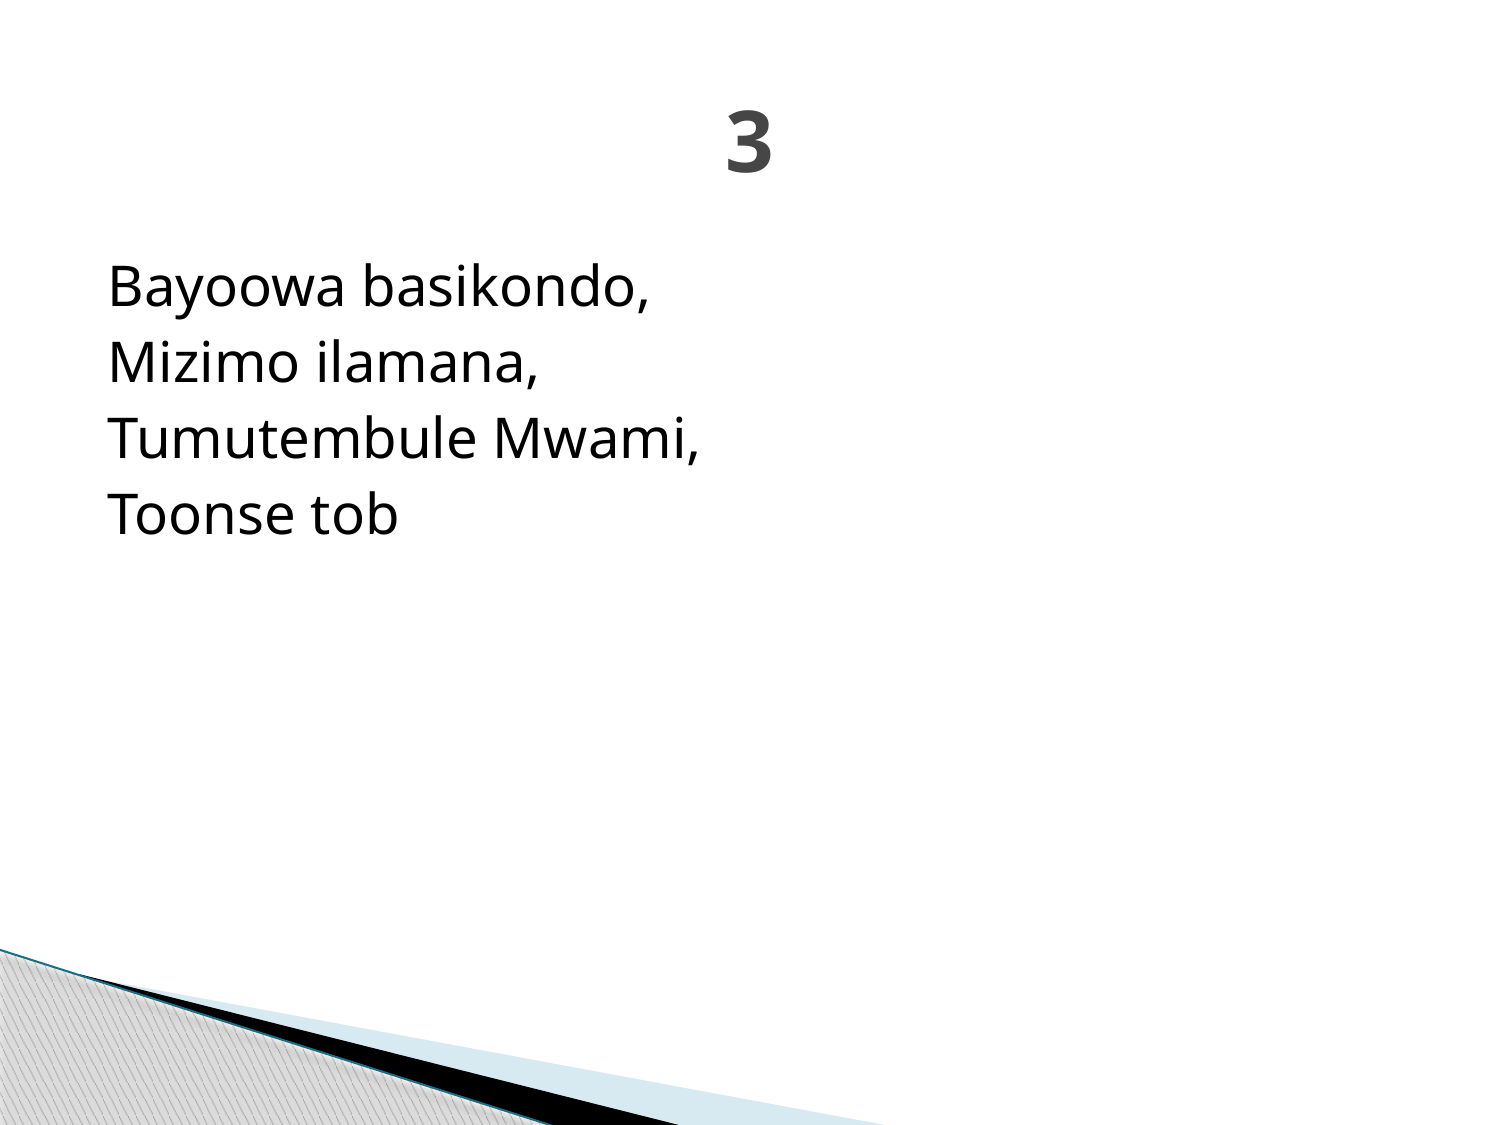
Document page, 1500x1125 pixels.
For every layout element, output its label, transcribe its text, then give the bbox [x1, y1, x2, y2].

list Bayoowa basikondo, Mizimo ilamana, Tumutembule Mwami, Toonse tob [75, 243, 1425, 986]
title 3 [75, 45, 1425, 233]
